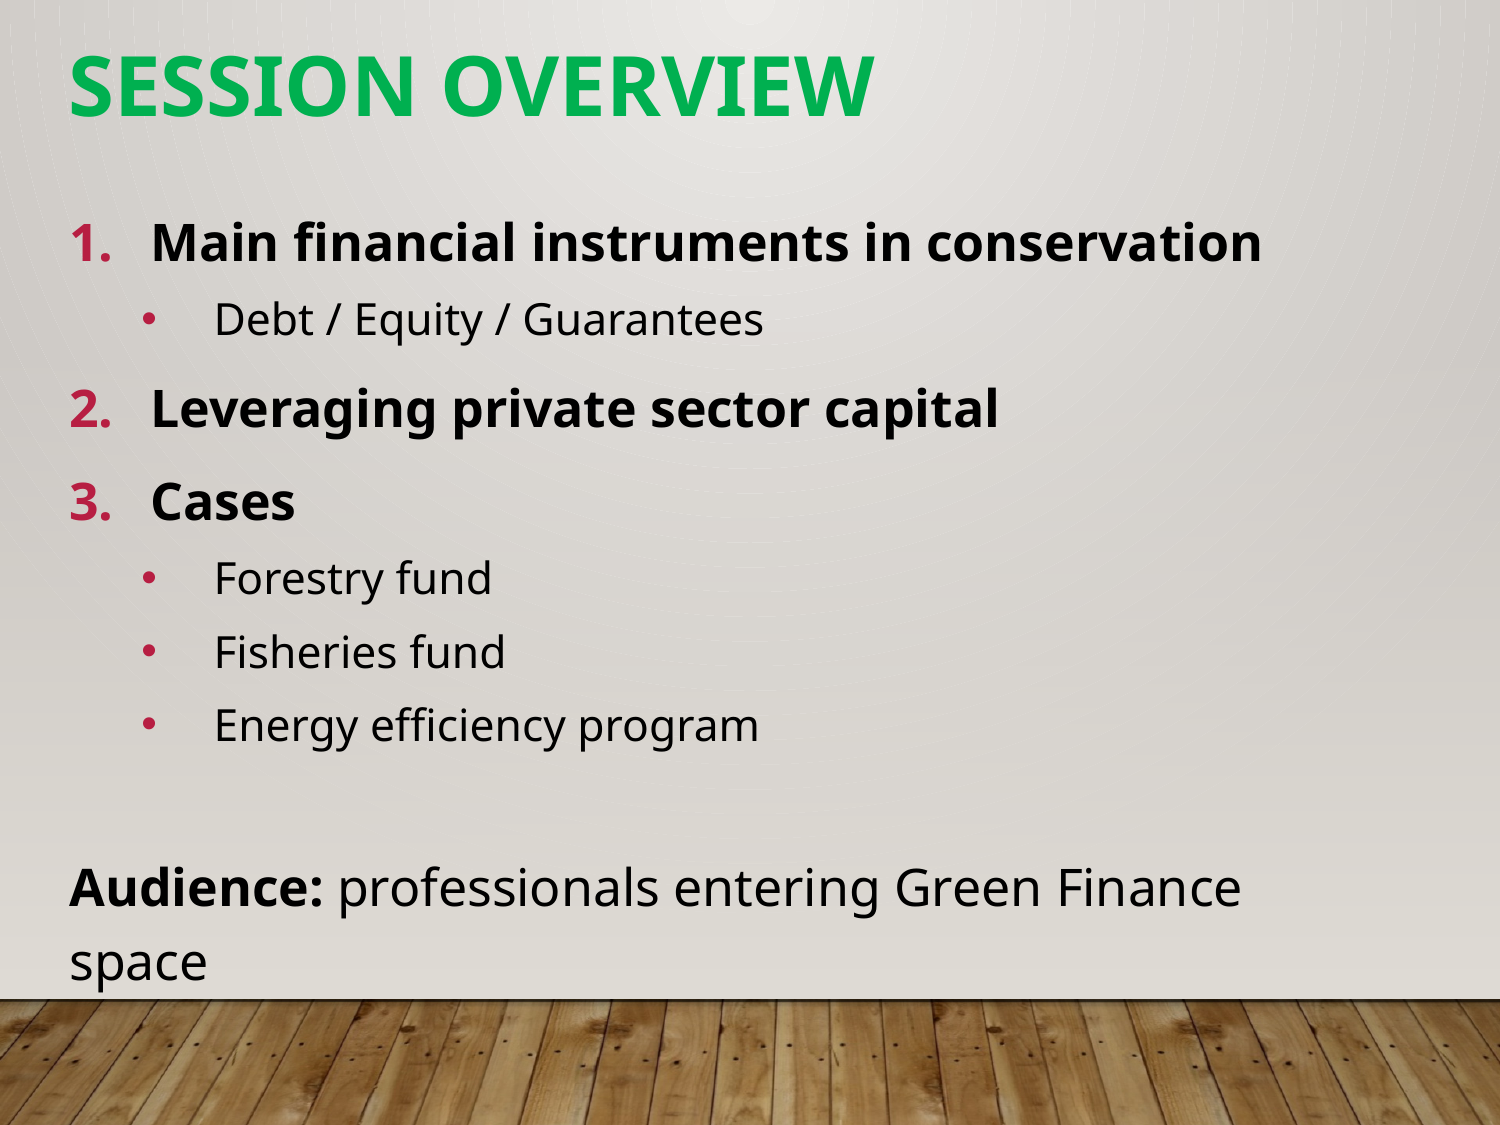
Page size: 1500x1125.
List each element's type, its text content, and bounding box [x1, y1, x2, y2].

title Session Overview [53, 37, 1329, 188]
subtitle Main financial instruments in conservation Debt / Equity / Guarantees Leveraging private sector capital Cases Forestry fund Fisheries fund Energy efficiency program Audience: professionals entering Green Finance space [54, 189, 1367, 1002]
picture [0, 999, 1500, 1125]
